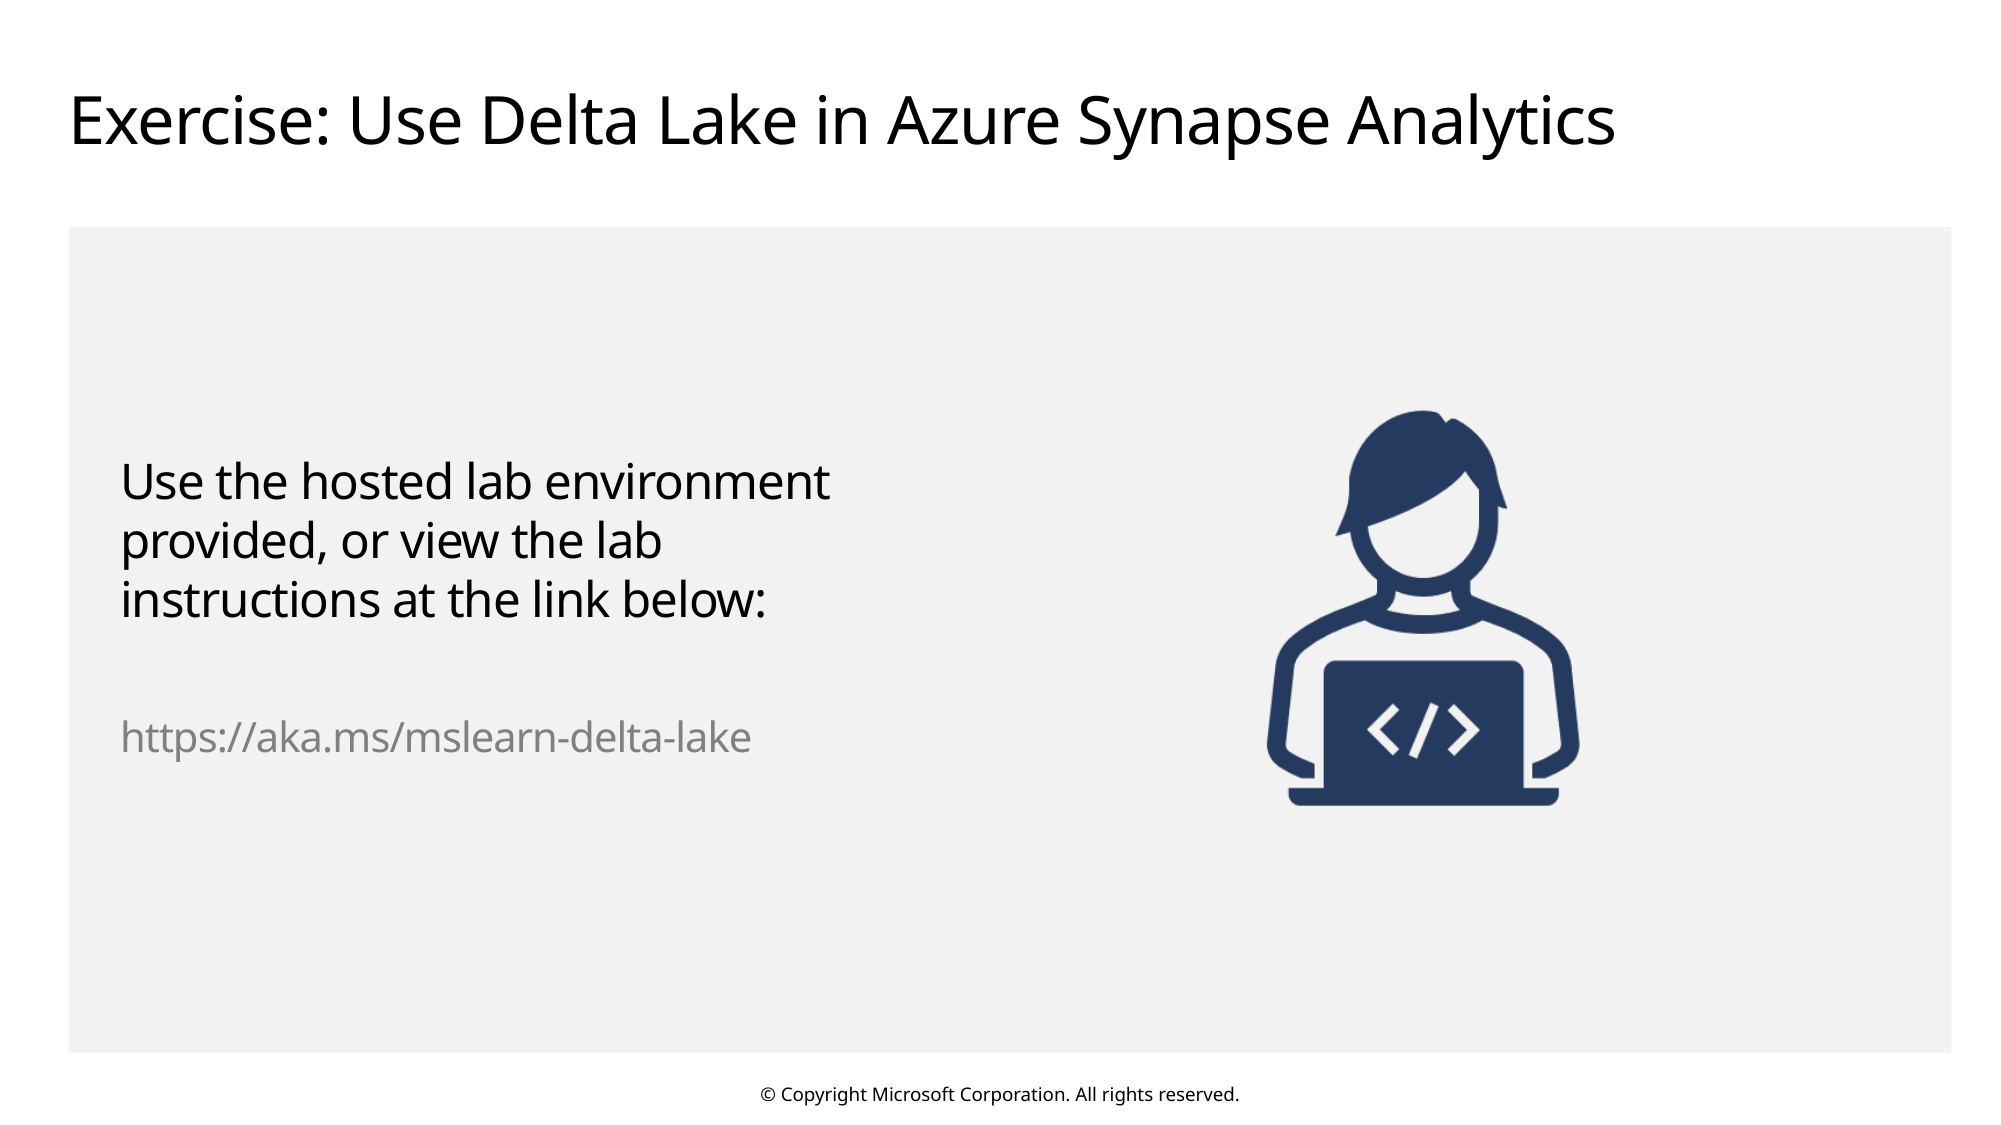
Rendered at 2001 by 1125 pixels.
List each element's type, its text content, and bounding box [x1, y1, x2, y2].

picture [1201, 369, 1647, 815]
list Use the hosted lab environment provided, or view the lab instructions at the link below: https://aka.ms/mslearn-delta-lake [120, 442, 883, 781]
text_box [68, 226, 1952, 1053]
title Exercise: Use Delta Lake in Azure Synapse Analytics [68, 72, 1930, 184]
